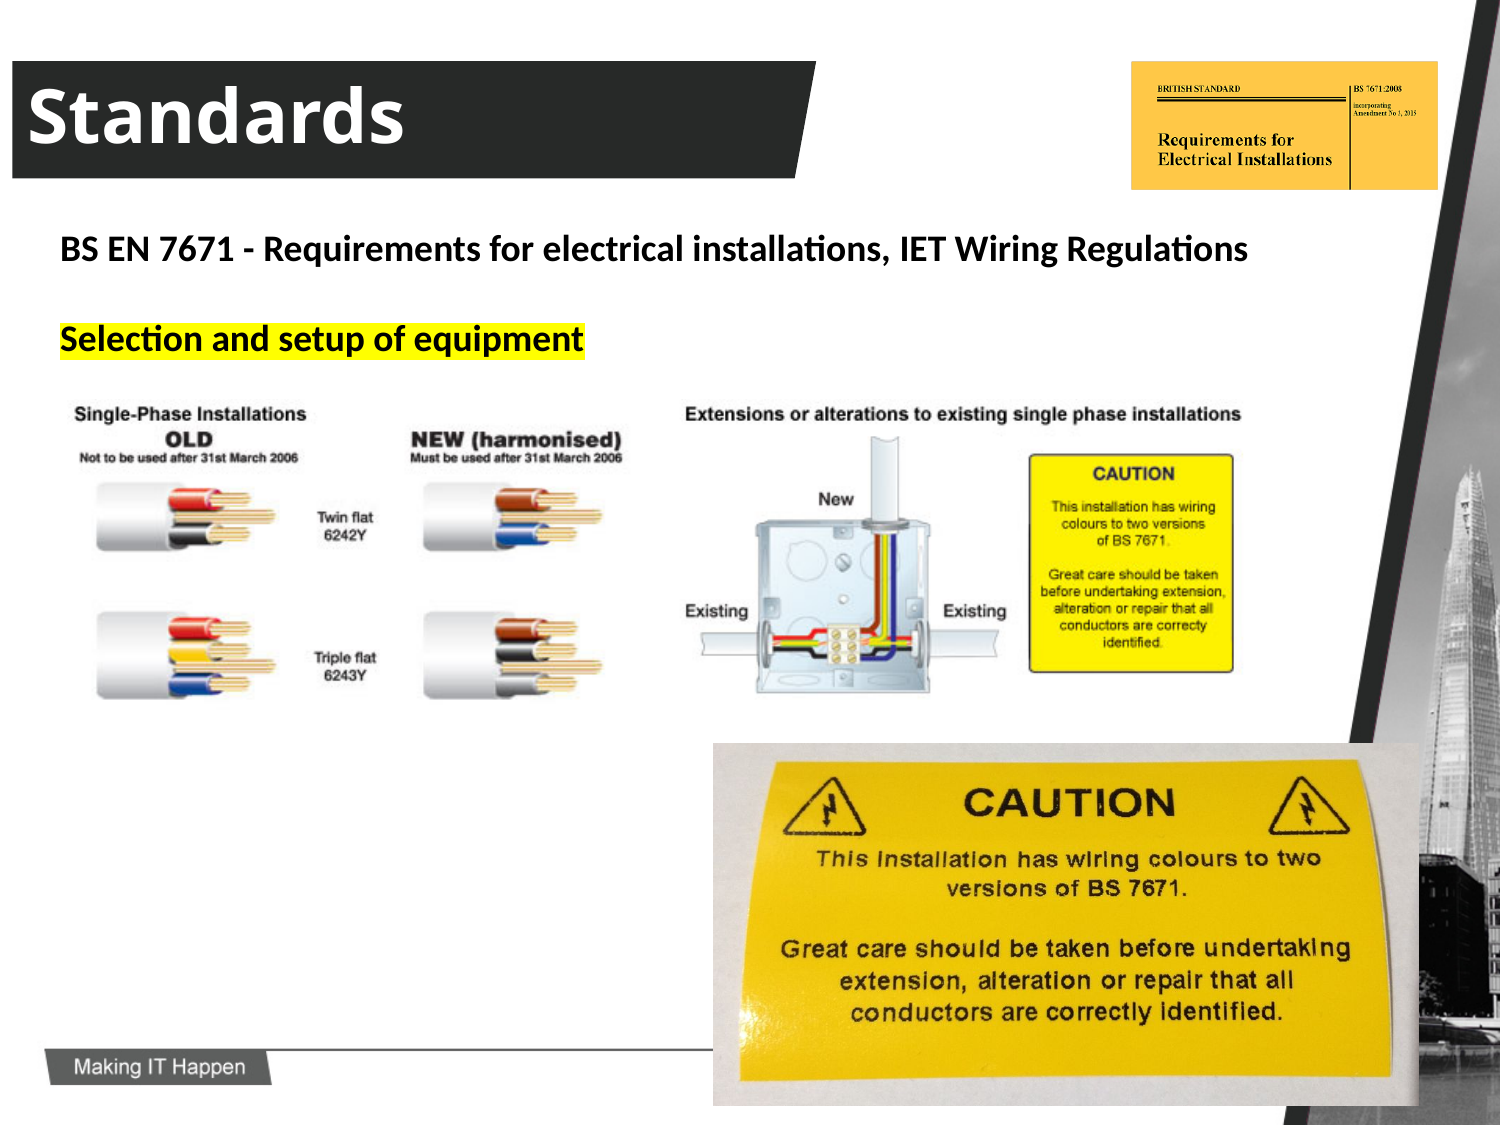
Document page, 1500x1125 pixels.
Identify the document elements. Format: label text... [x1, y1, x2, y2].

title Standards [12, 61, 927, 179]
picture [0, 0, 1500, 1125]
text_box BS EN 7671 - Requirements for electrical installations, IET Wiring Regulations Selection and setup of equipment [45, 216, 1270, 411]
